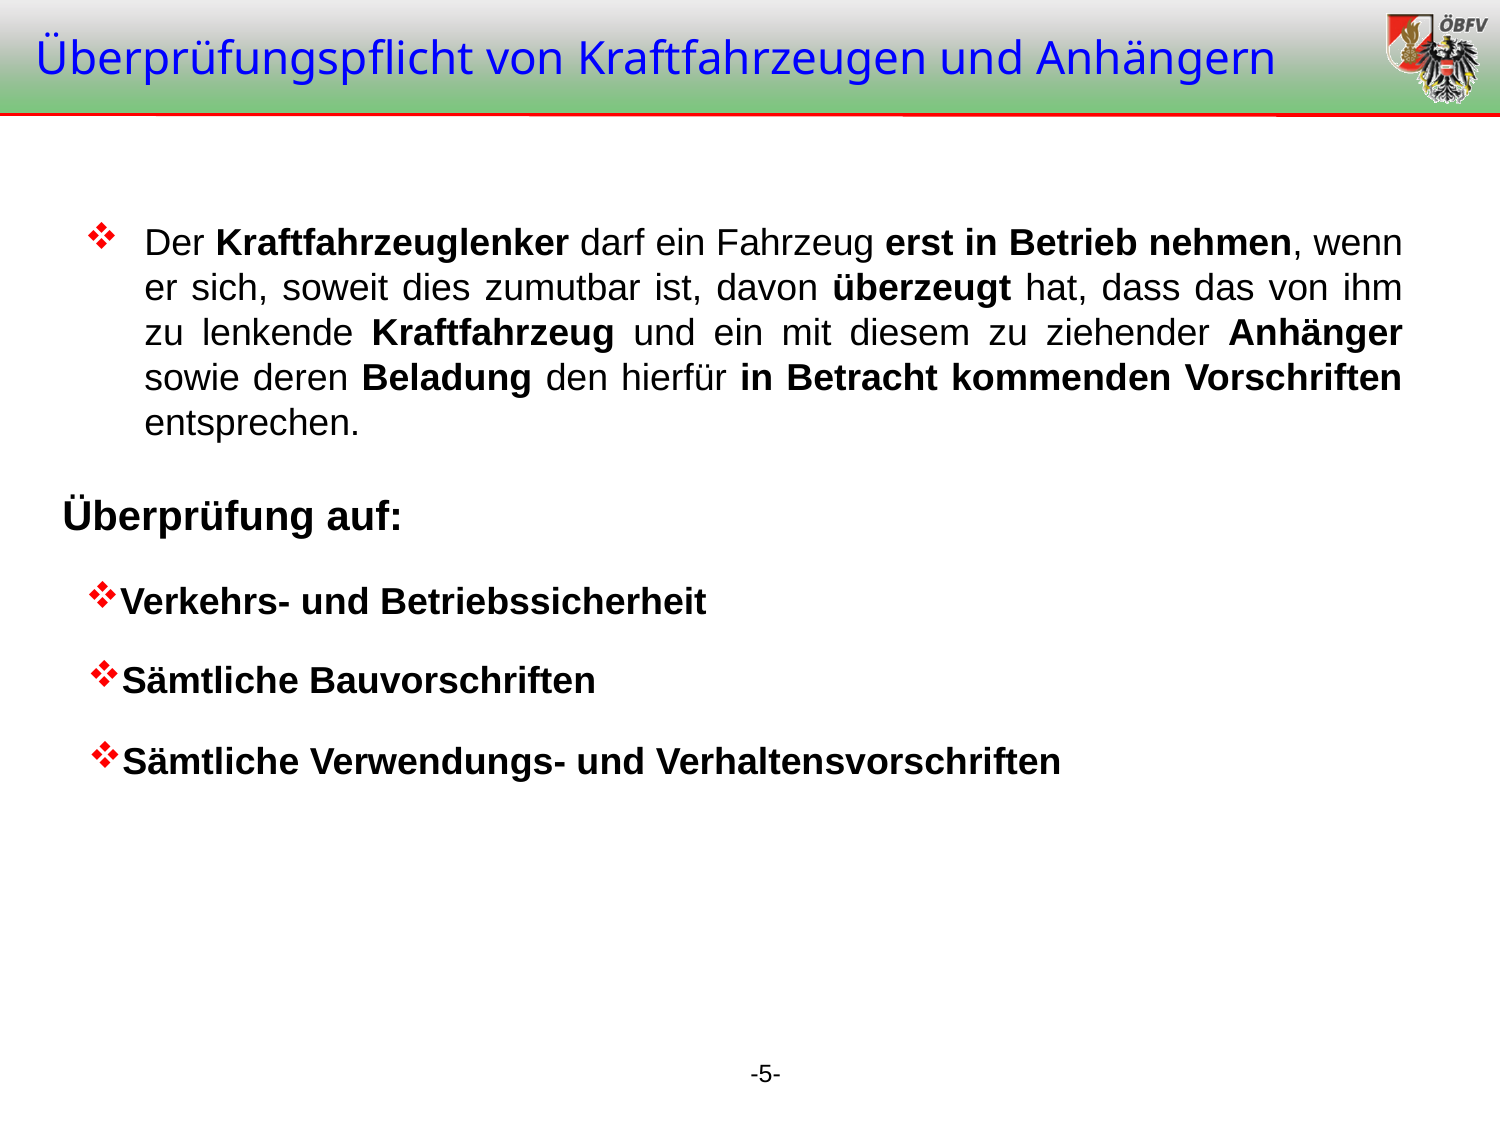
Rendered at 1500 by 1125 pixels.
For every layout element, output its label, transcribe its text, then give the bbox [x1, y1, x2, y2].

slide_number -5- [609, 1049, 923, 1101]
picture [0, 0, 1500, 113]
text_box Sämtliche Verwendungs- und Verhaltensvorschriften [73, 730, 1401, 847]
text_box Überprüfung auf: [36, 481, 1079, 553]
text_box Überprüfungspflicht von Kraftfahrzeugen und Anhängern [20, 12, 1371, 100]
text_box Verkehrs- und Betriebssicherheit [71, 569, 1050, 646]
text_box Der Kraftfahrzeuglenker darf ein Fahrzeug erst in Betrieb nehmen, wenn er sich, soweit dies zumutbar ist, davon überzeugt hat, dass das von ihm zu lenkende Kraftfahrzeug und ein mit diesem zu ziehender Anhänger sowie deren Beladung den hierfür in Betracht kommenden Vorschriften entsprechen. [70, 210, 1418, 457]
text_box Sämtliche Bauvorschriften [72, 649, 1042, 712]
